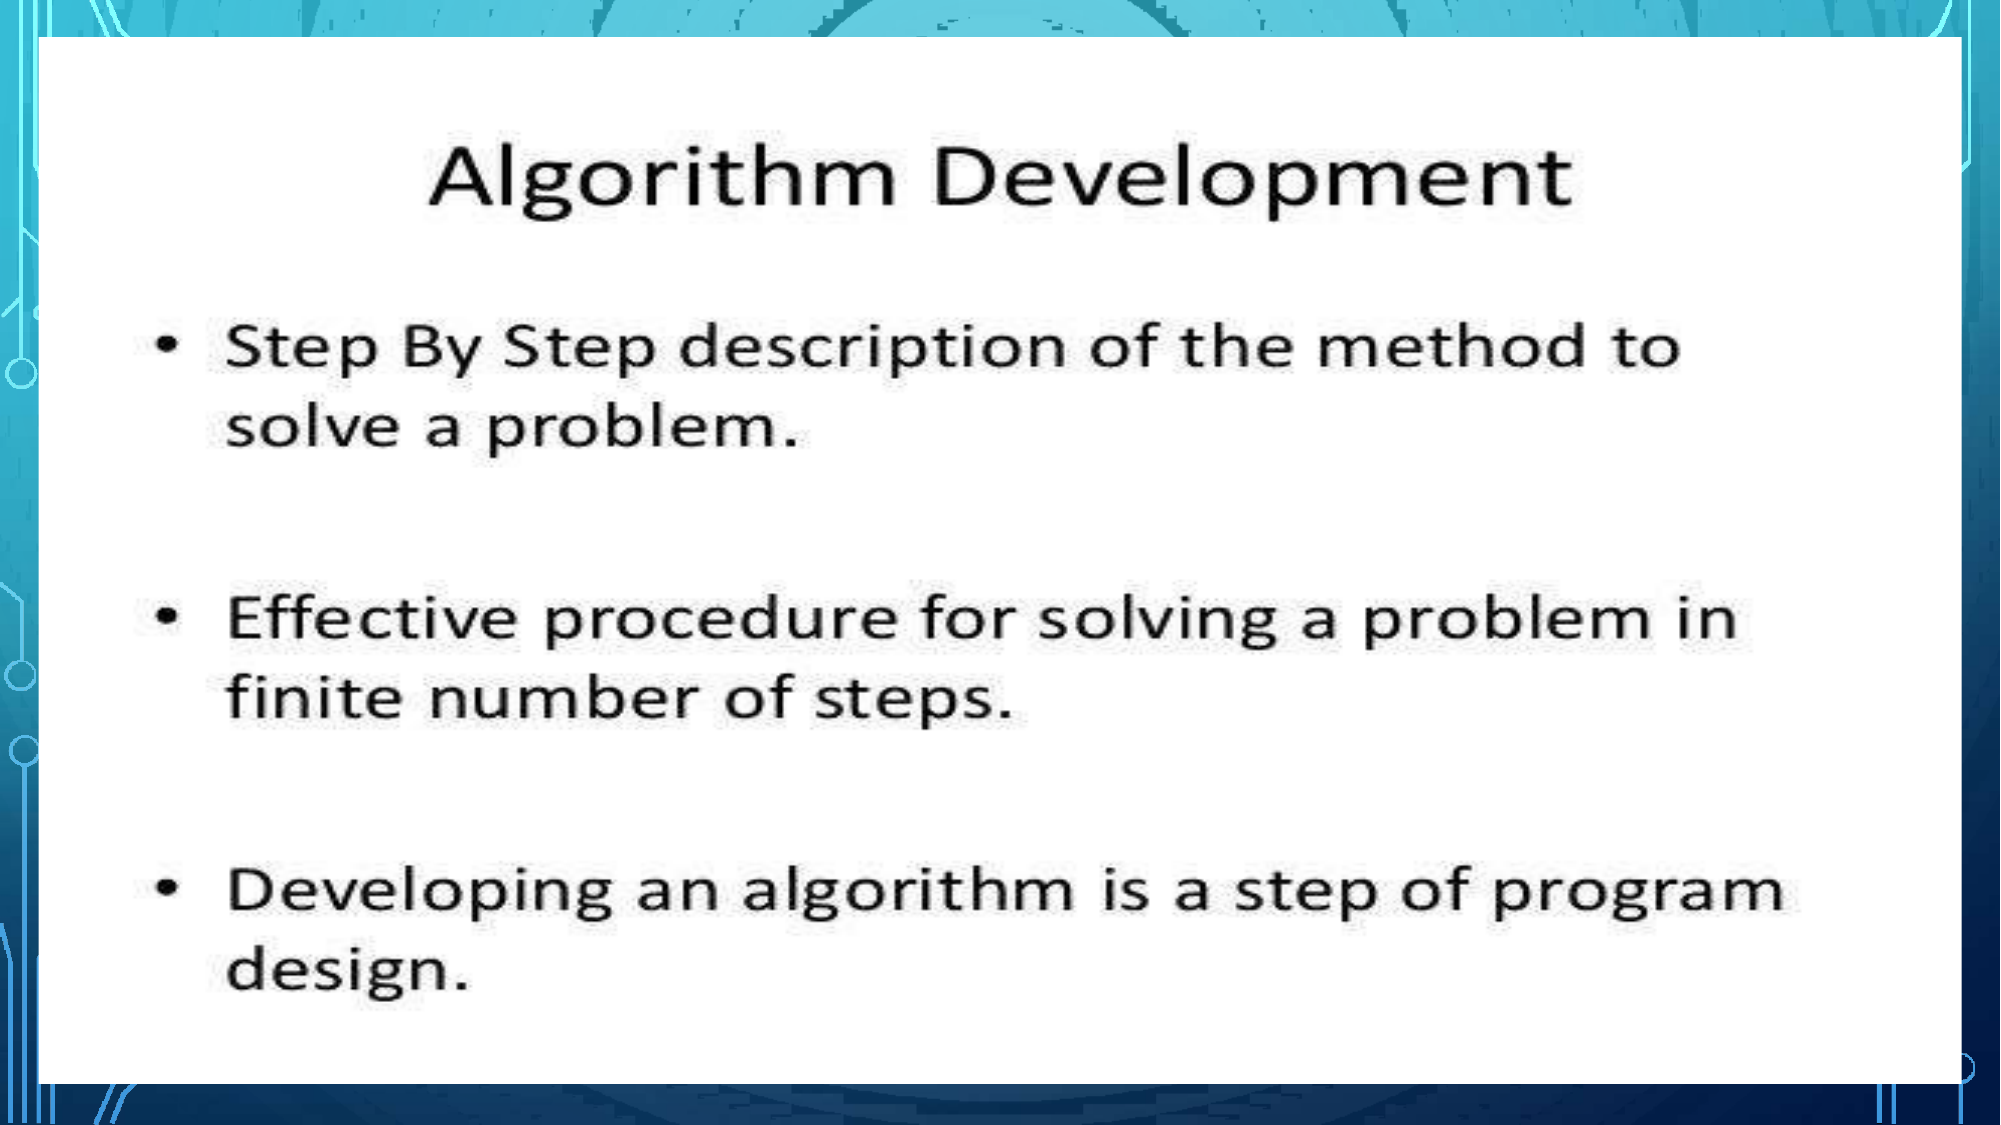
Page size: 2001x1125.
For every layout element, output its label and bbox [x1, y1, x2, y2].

text_box [38, 37, 1962, 1084]
picture [0, 0, 2000, 1125]
